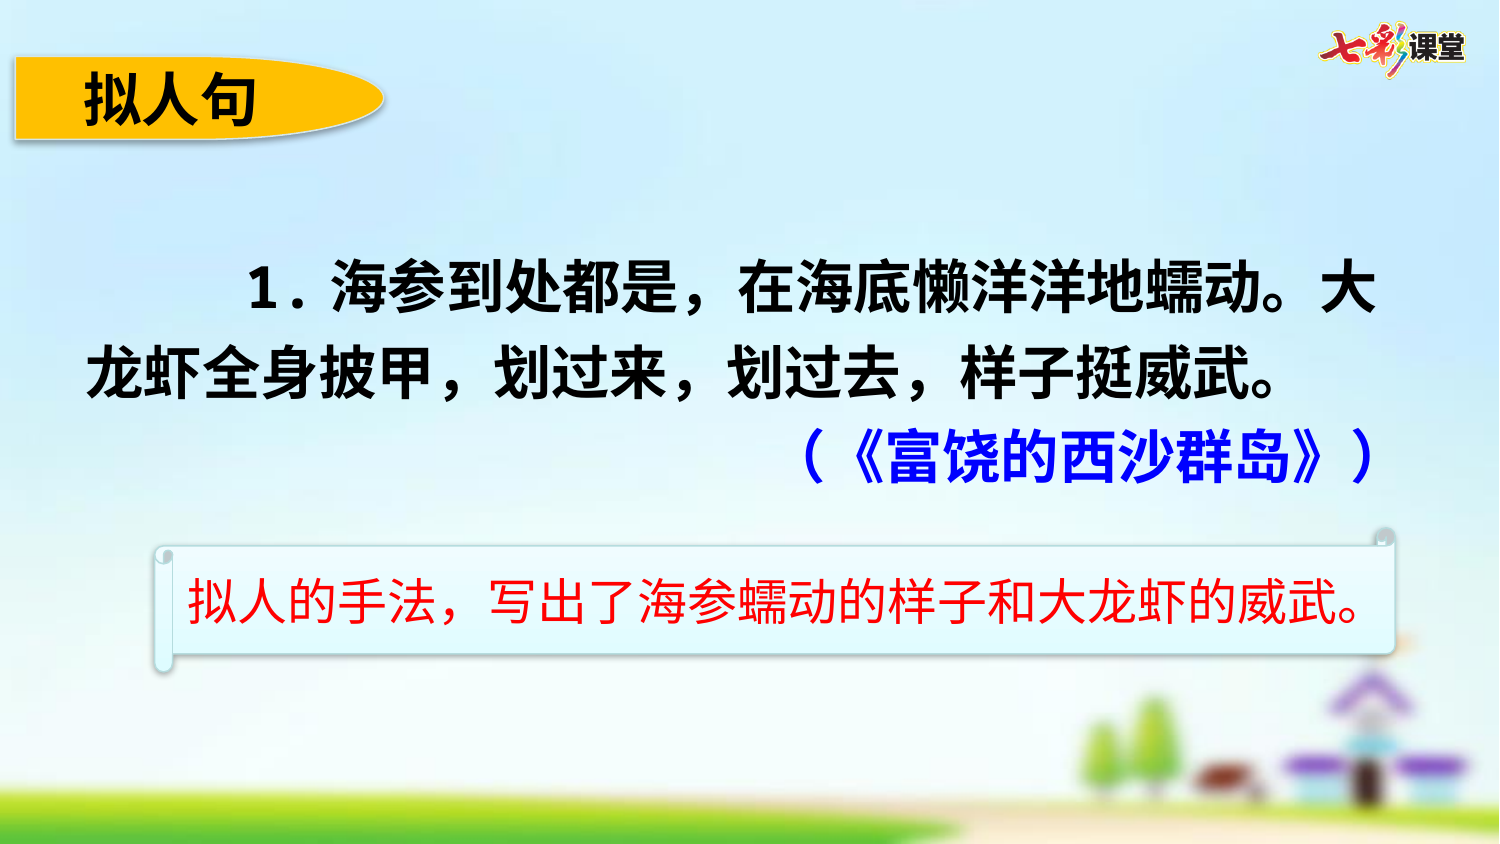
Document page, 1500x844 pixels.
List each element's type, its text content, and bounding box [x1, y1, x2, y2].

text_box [0, 56, 385, 141]
text_box 1.海参到处都是，在海底懒洋洋地蠕动。大龙虾全身披甲，划过来，划过去，样子挺威武。 （《富饶的西沙群岛》） [70, 218, 1424, 582]
picture [0, 0, 1499, 844]
text_box 拟人的手法，写出了海参蠕动的样子和大龙虾的威武。 [153, 527, 1397, 673]
